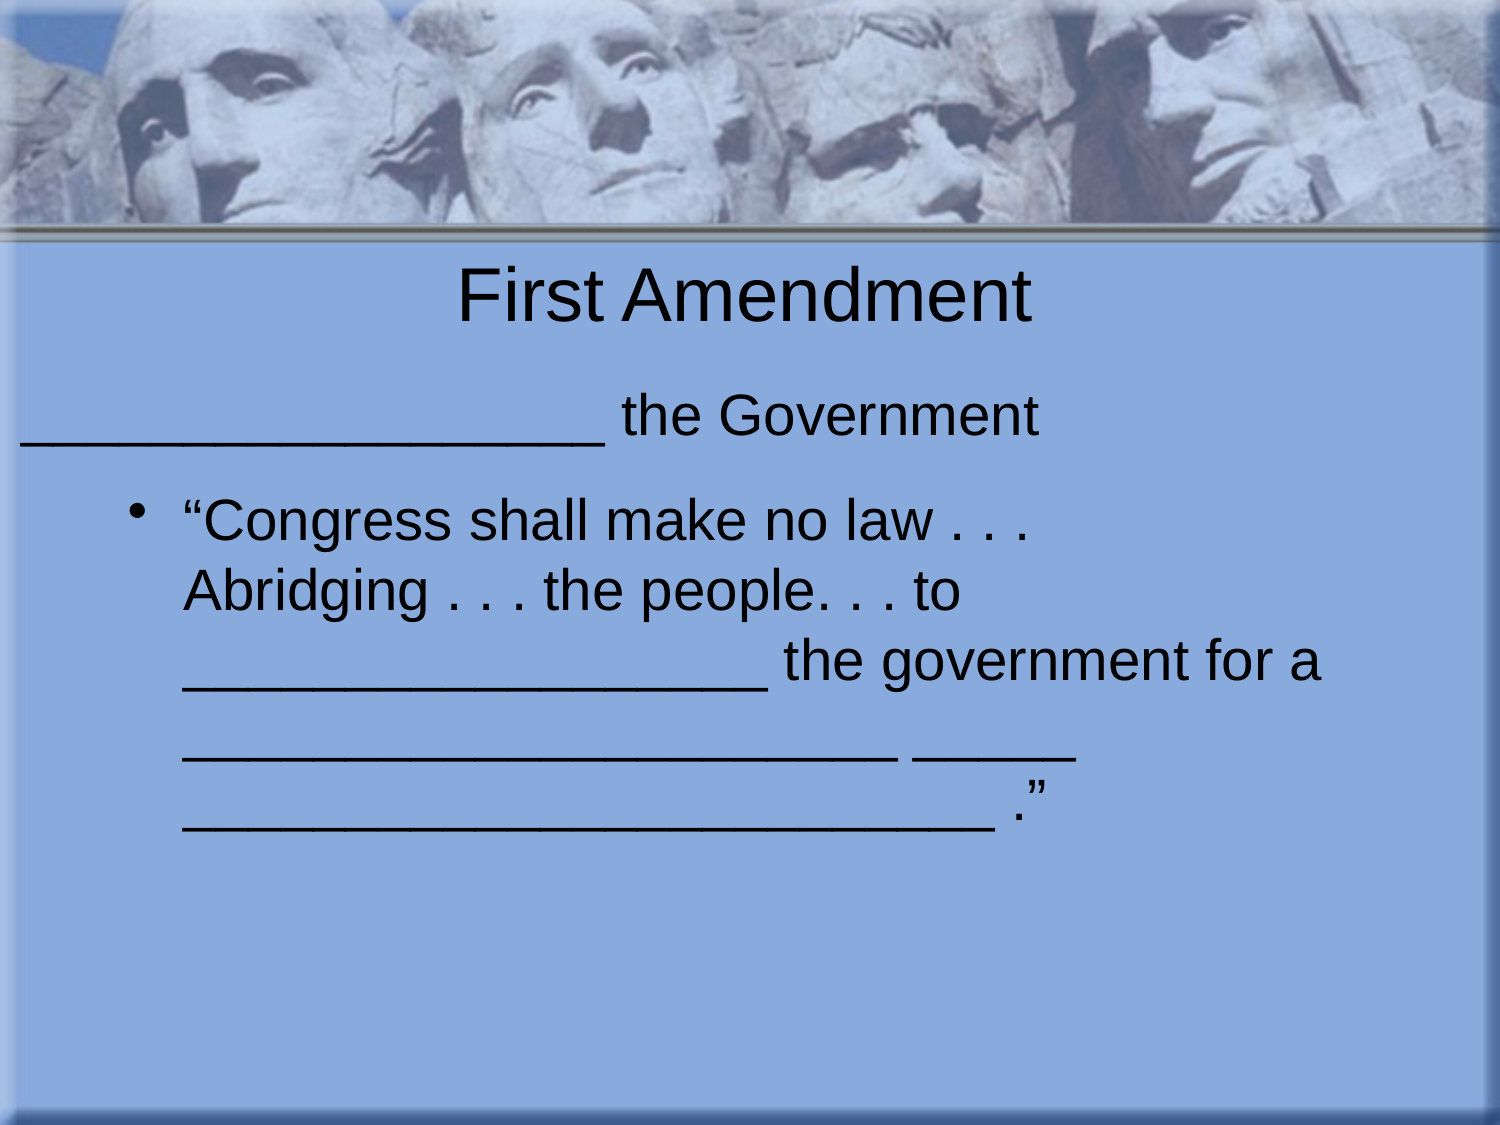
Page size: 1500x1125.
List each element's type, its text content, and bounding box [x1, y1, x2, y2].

title __________________ the Government [5, 413, 1282, 501]
picture [0, 0, 1500, 1125]
list “Congress shall make no law . . . Abridging . . . the people. . . to __________________ the government for a ______________________ _____ _________________________ .” [112, 474, 1388, 1001]
text_box First Amendment [4, 237, 1486, 413]
